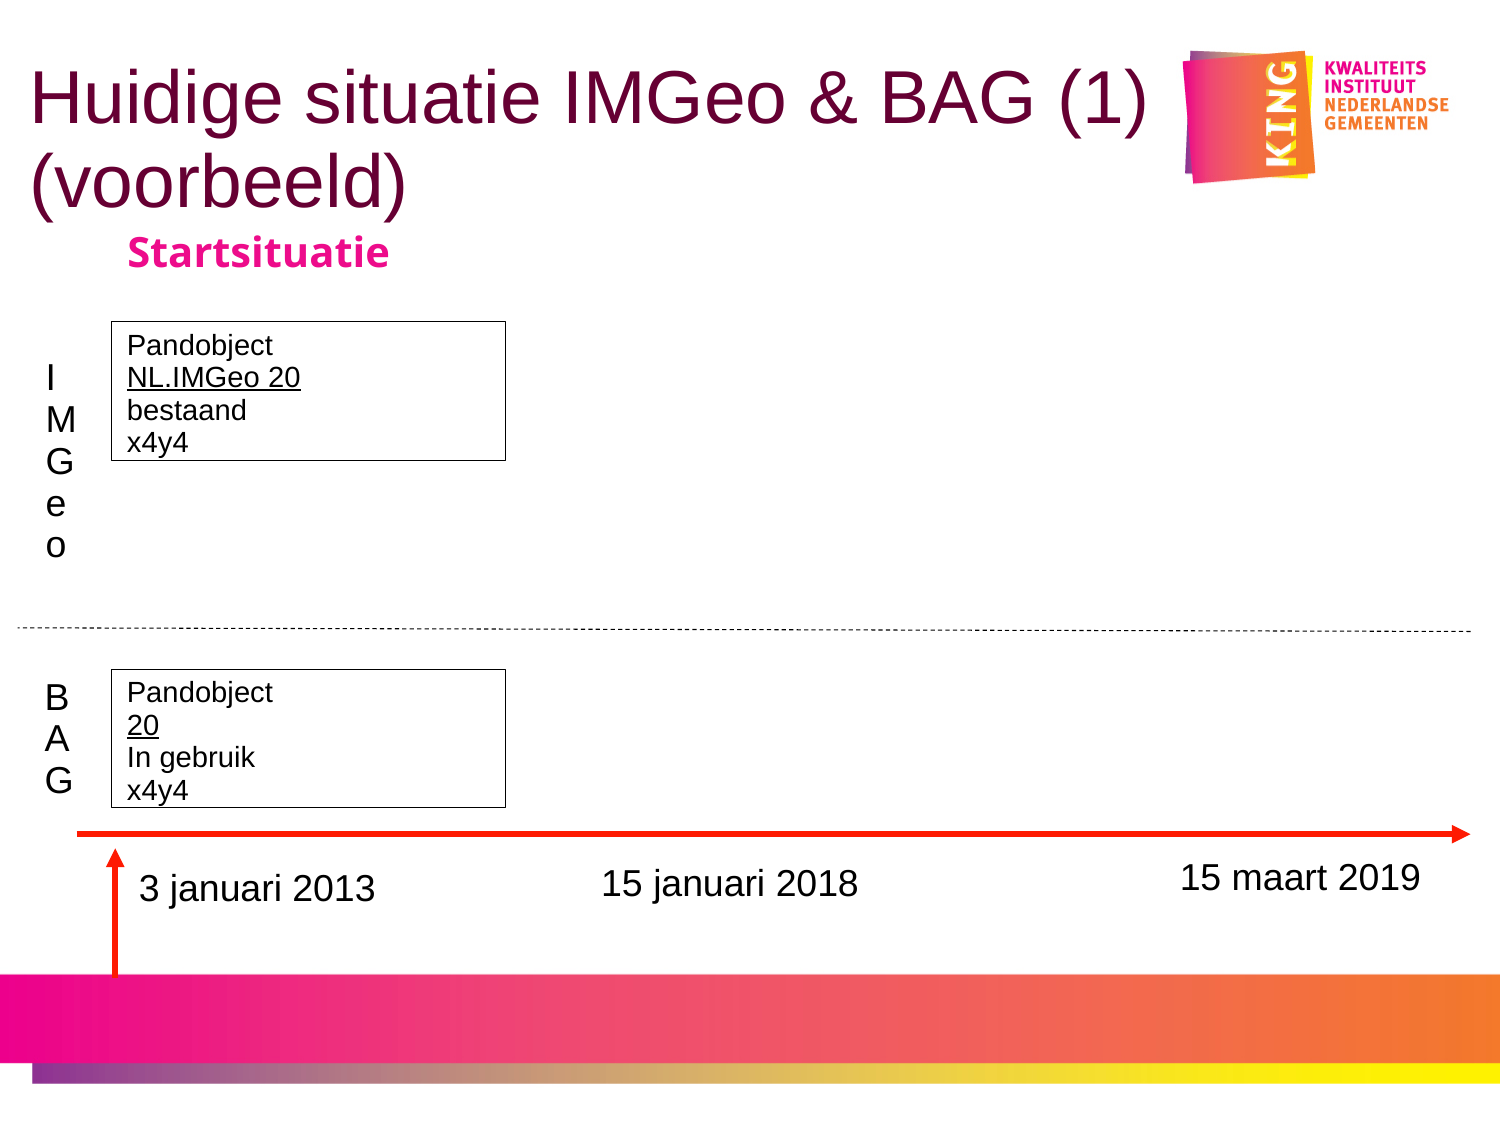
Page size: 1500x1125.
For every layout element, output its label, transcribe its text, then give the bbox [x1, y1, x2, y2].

text_box Pandobject NL.IMGeo 20 bestaand x4y4 [111, 321, 506, 461]
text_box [17, 627, 1471, 632]
text_box Pandobject 20 In gebruik x4y4 [111, 669, 506, 808]
list Startsituatie [112, 217, 1500, 322]
text_box B A G [29, 669, 89, 810]
text_box 3 januari 2013 [119, 860, 391, 918]
text_box I M G e o [30, 349, 92, 574]
text_box 15 maart 2019 [1165, 849, 1437, 906]
title Huidige situatie IMGeo & BAG (1) (voorbeeld) [29, 46, 1500, 235]
text_box 15 januari 2018 [586, 856, 874, 913]
picture [0, 0, 1500, 1125]
